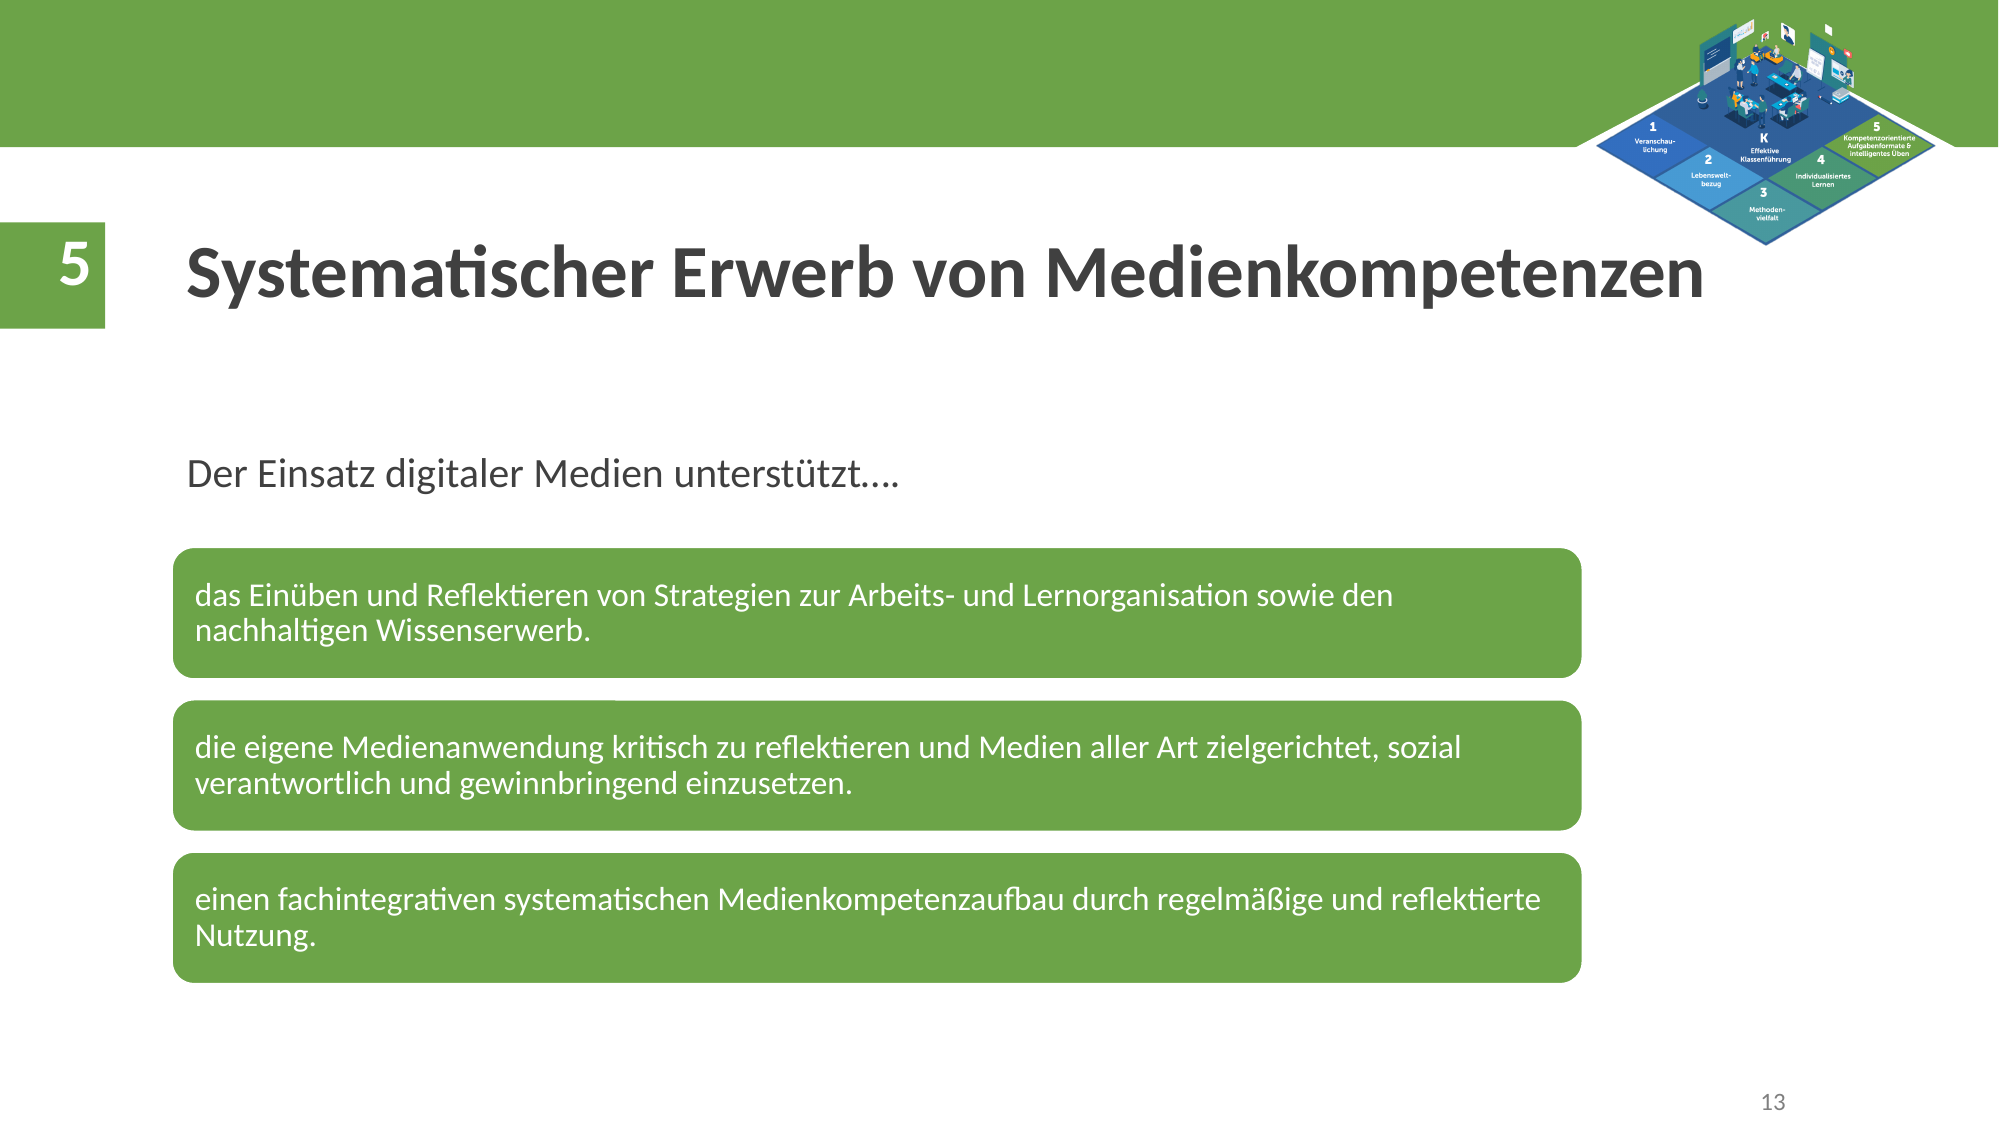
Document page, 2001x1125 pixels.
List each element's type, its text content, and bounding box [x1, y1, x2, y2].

picture [1589, 12, 1942, 249]
list Systematischer Erwerb von Medienkompetenzen [171, 227, 1877, 322]
list Der Einsatz digitaler Medien unterstützt…. [171, 443, 1663, 1036]
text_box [171, 542, 1583, 989]
slide_number 13 [1350, 1075, 1801, 1125]
